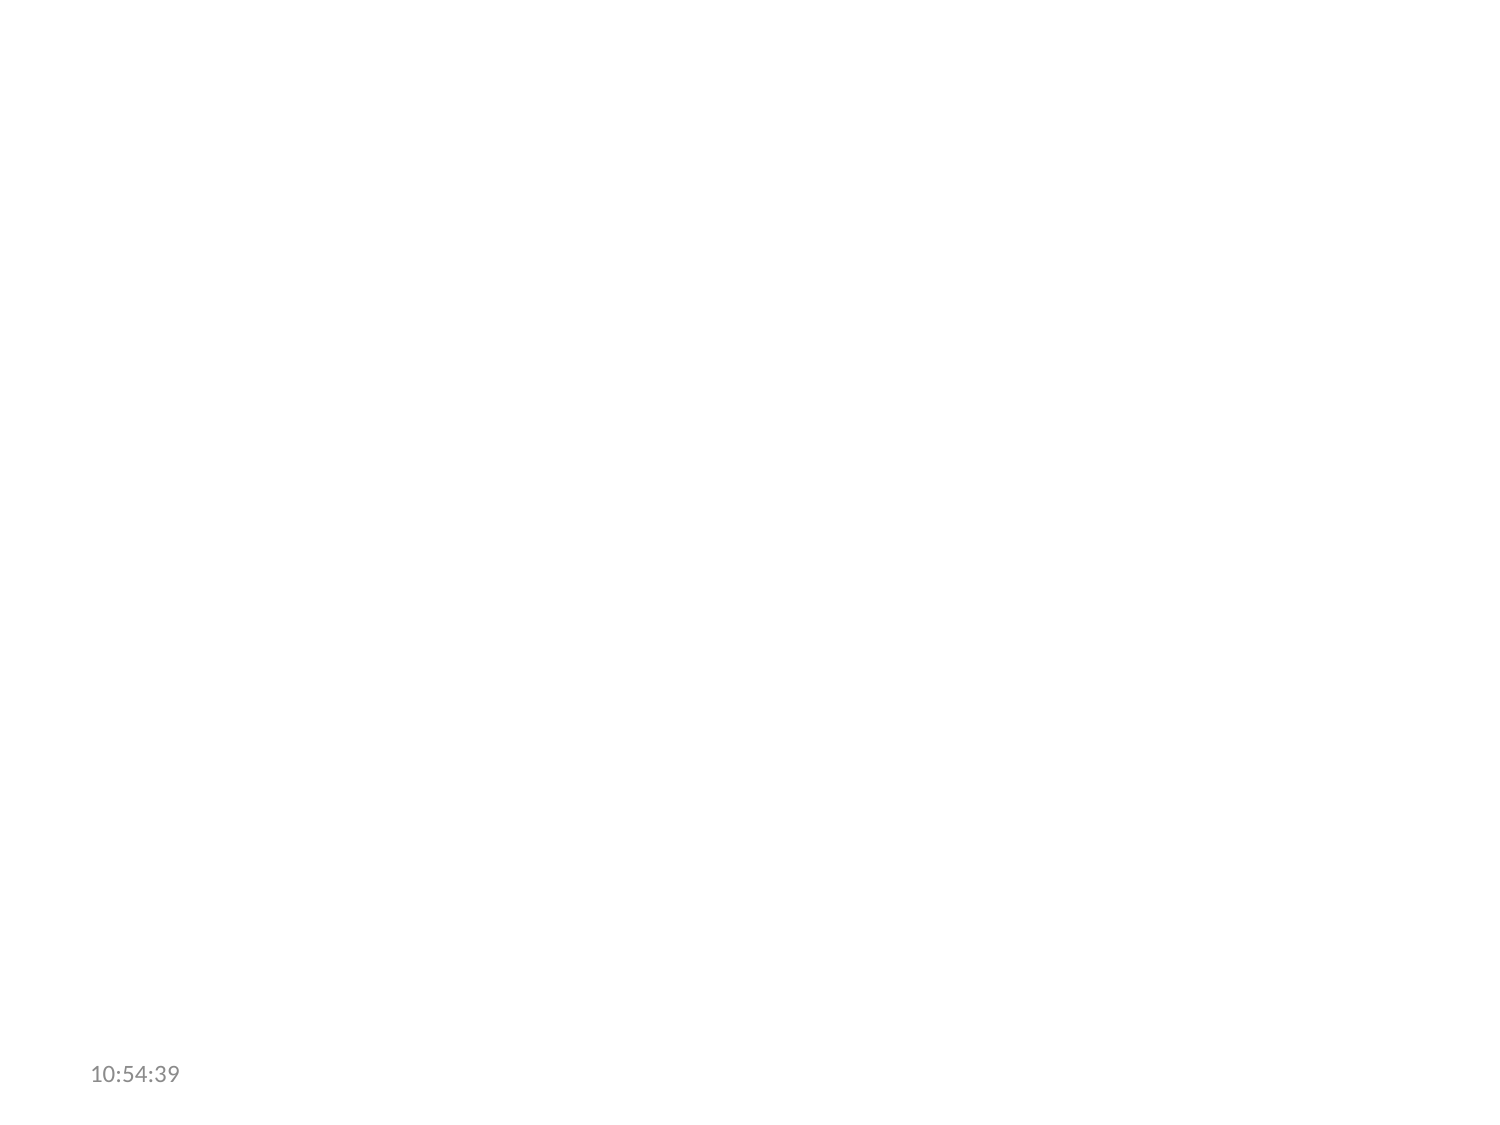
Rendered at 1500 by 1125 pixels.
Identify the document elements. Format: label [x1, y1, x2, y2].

slide_number [75, 1042, 425, 1103]
